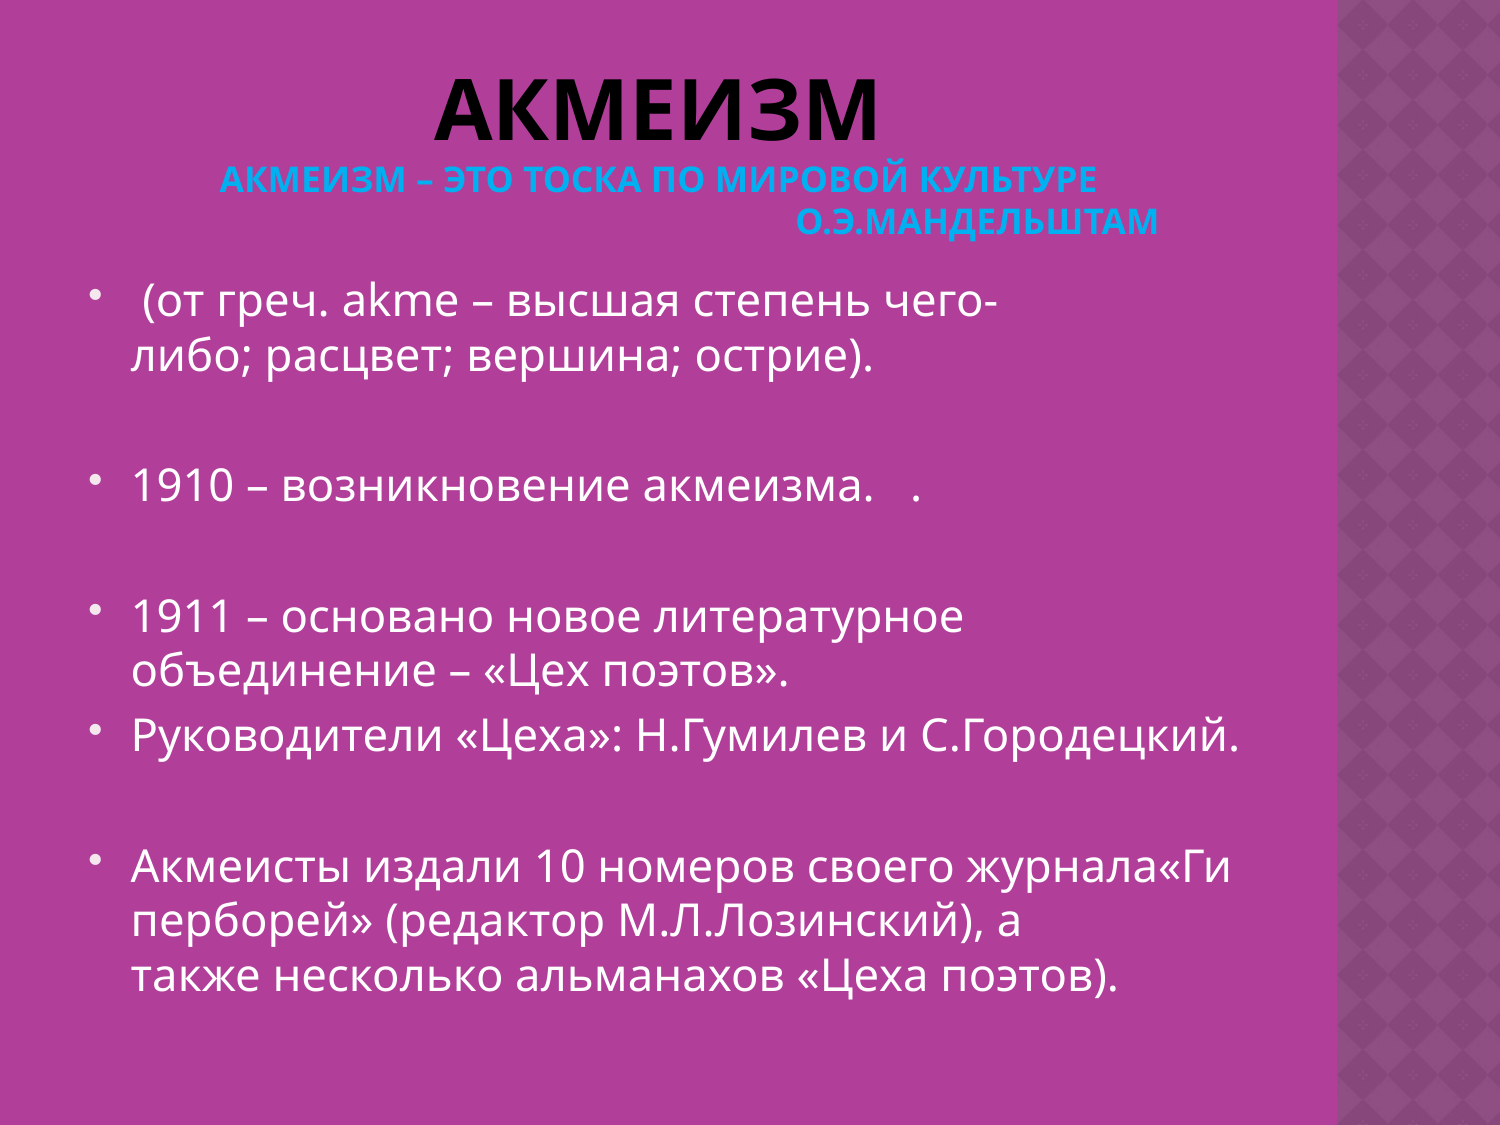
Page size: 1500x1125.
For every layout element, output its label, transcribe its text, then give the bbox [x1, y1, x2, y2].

list (от греч. аkme – высшая степень чего- либо; расцвет; вершина; острие). 1910 – возникновение акмеизма. . 1911 – основано новое литературное объединение – «Цех поэтов». Руководители «Цеха»: Н.Гумилев и С.Городецкий. Акмеисты издали 10 номеров своего журнала«Гиперборей» (редактор М.Л.Лозинский), а также несколько альманахов «Цеха поэтов). [75, 264, 1263, 1059]
title Акмеизм Акмеизм – это тоска по мировой культуре О.Э.Мандельштам [64, 54, 1253, 243]
